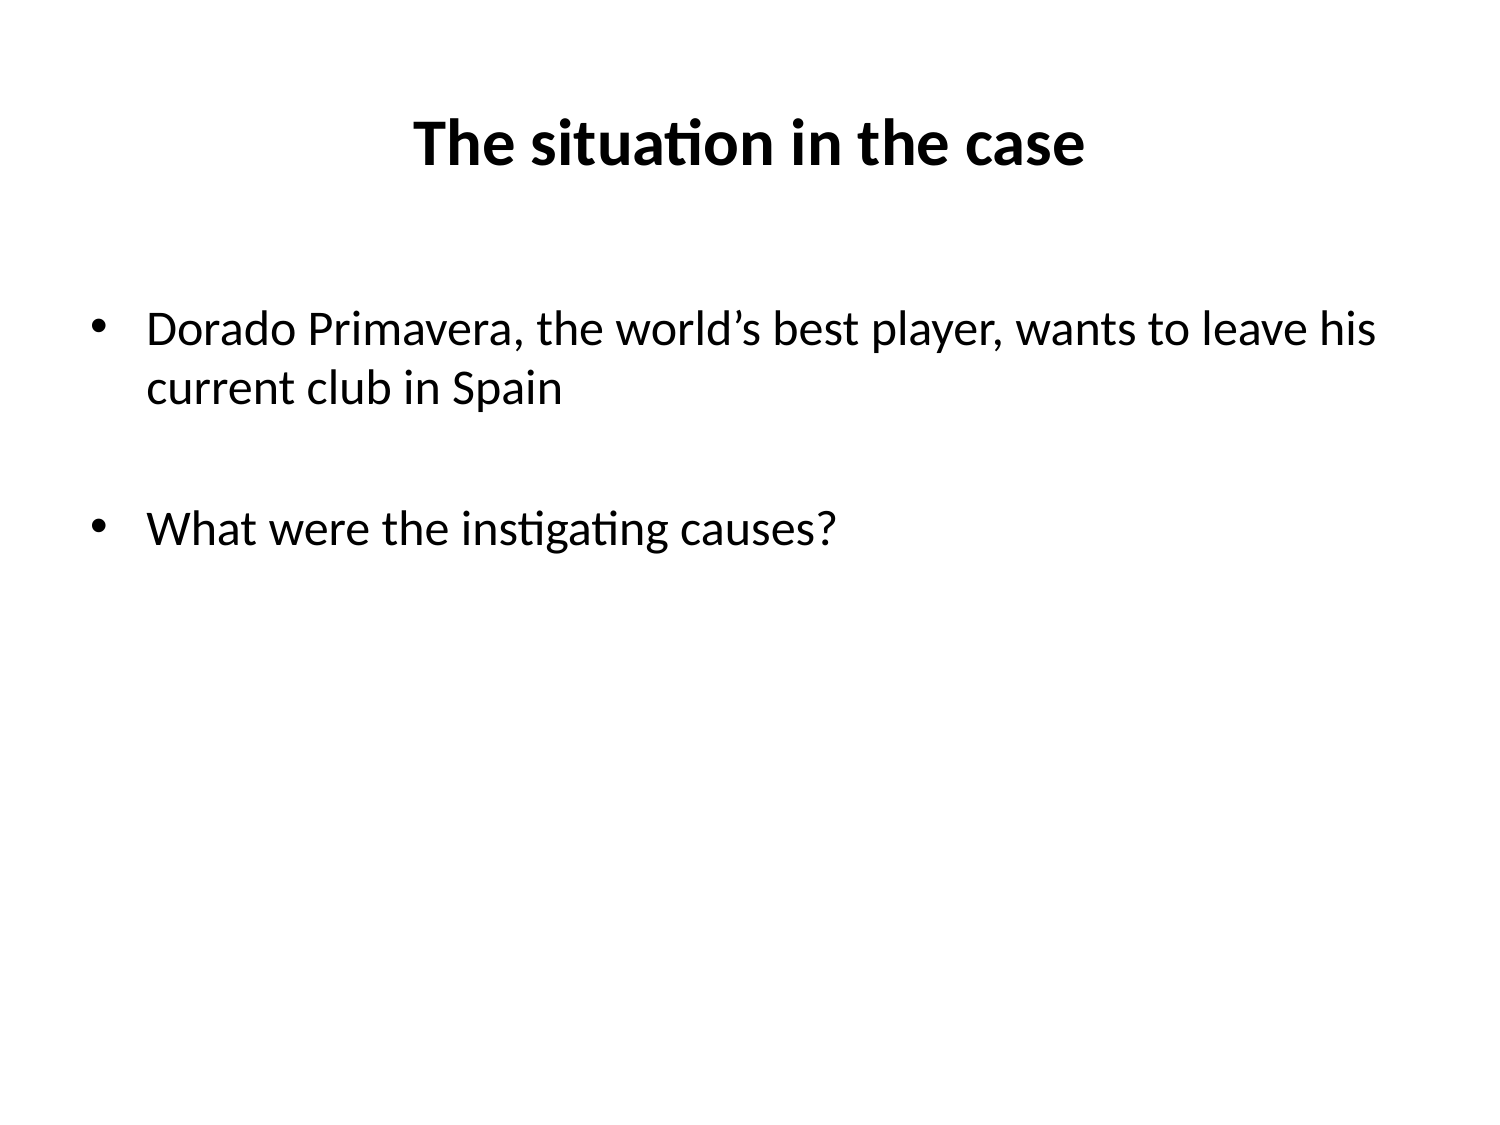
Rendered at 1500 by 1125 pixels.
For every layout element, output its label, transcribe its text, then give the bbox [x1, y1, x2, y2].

title The situation in the case [75, 45, 1425, 233]
list Dorado Primavera, the world’s best player, wants to leave his current club in Spain What were the instigating causes? [75, 287, 1425, 1088]
